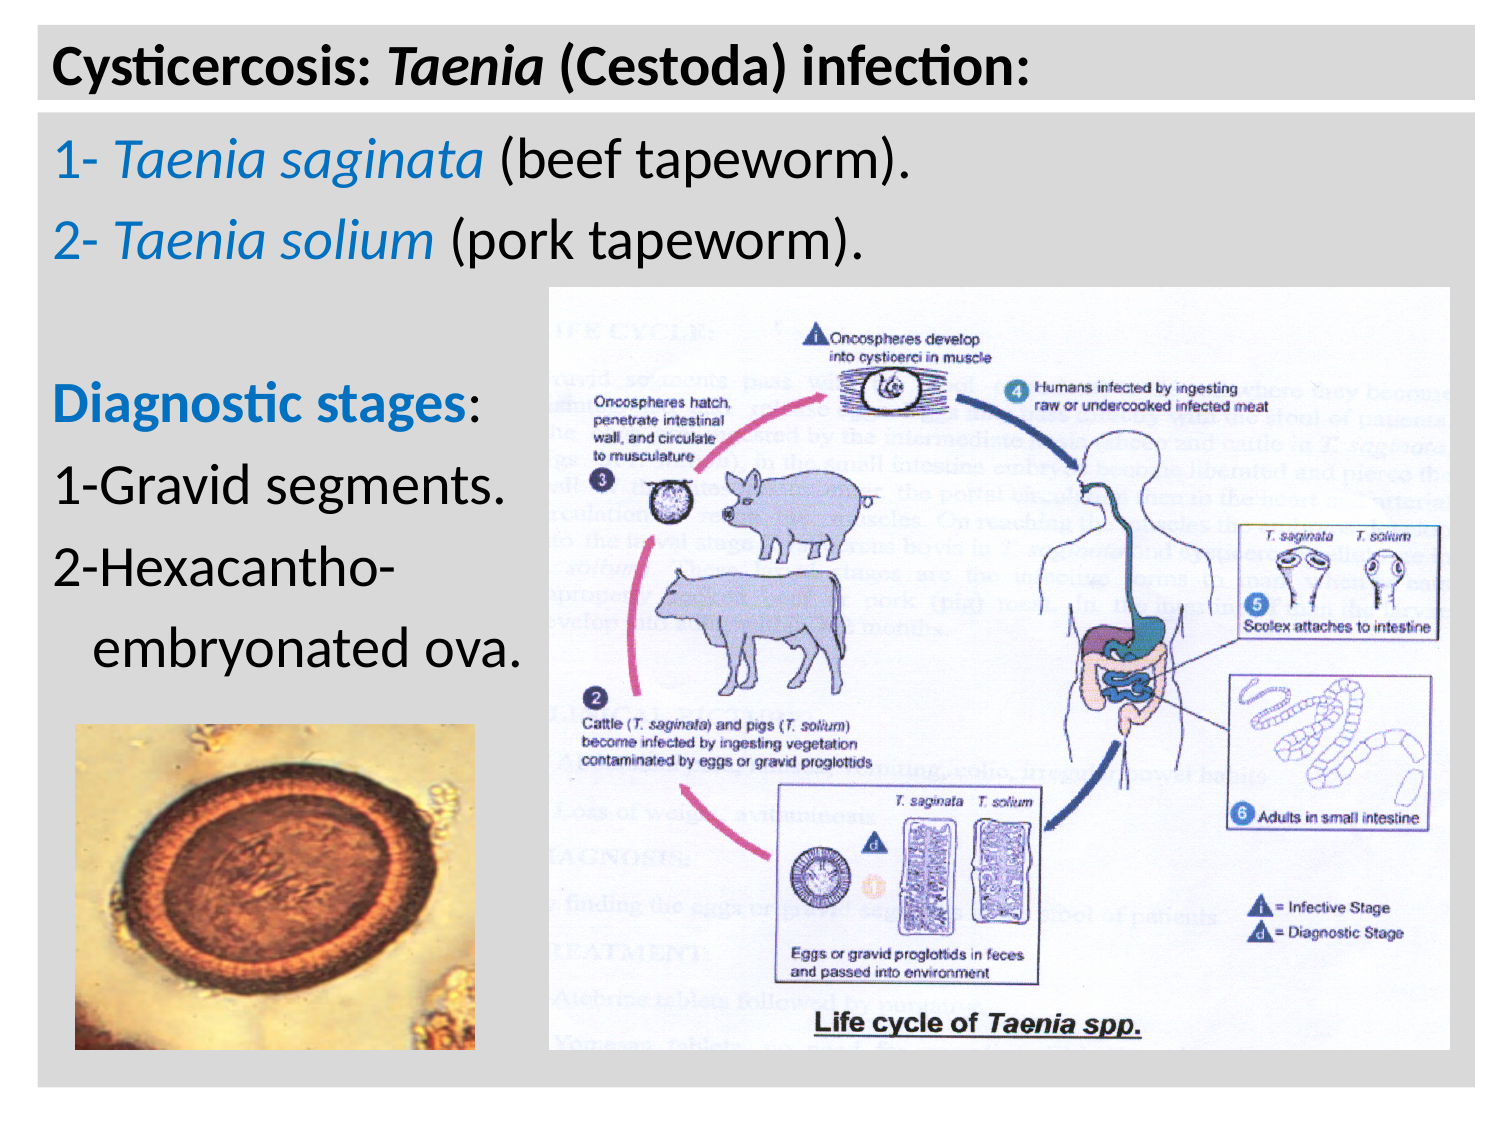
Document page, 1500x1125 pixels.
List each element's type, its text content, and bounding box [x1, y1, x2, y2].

picture [549, 287, 1451, 1051]
picture [74, 724, 476, 1051]
title Cysticercosis: Taenia (Cestoda) infection: [37, 24, 1475, 100]
subtitle 1- Taenia saginata (beef tapeworm). 2- Taenia solium (pork tapeworm). Diagnostic stages: 1-Gravid segments. 2-Hexacantho- embryonated ova. [37, 112, 1475, 1088]
